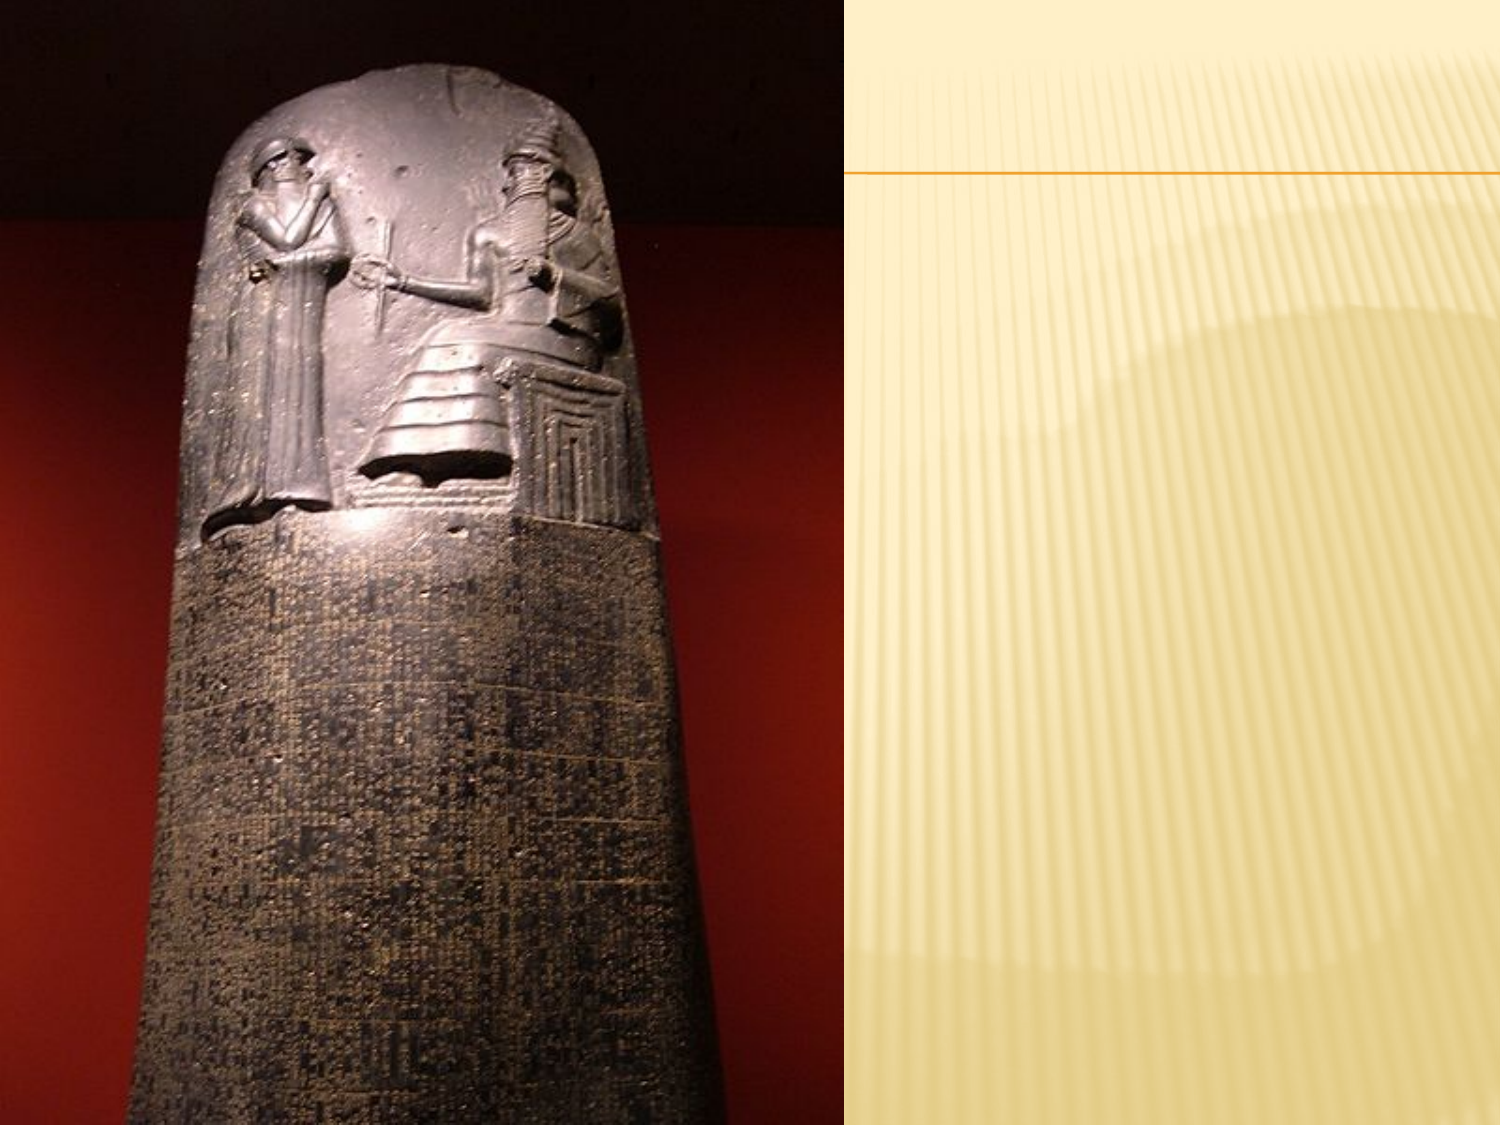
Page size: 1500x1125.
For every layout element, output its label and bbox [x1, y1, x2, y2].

list [0, 0, 844, 1125]
